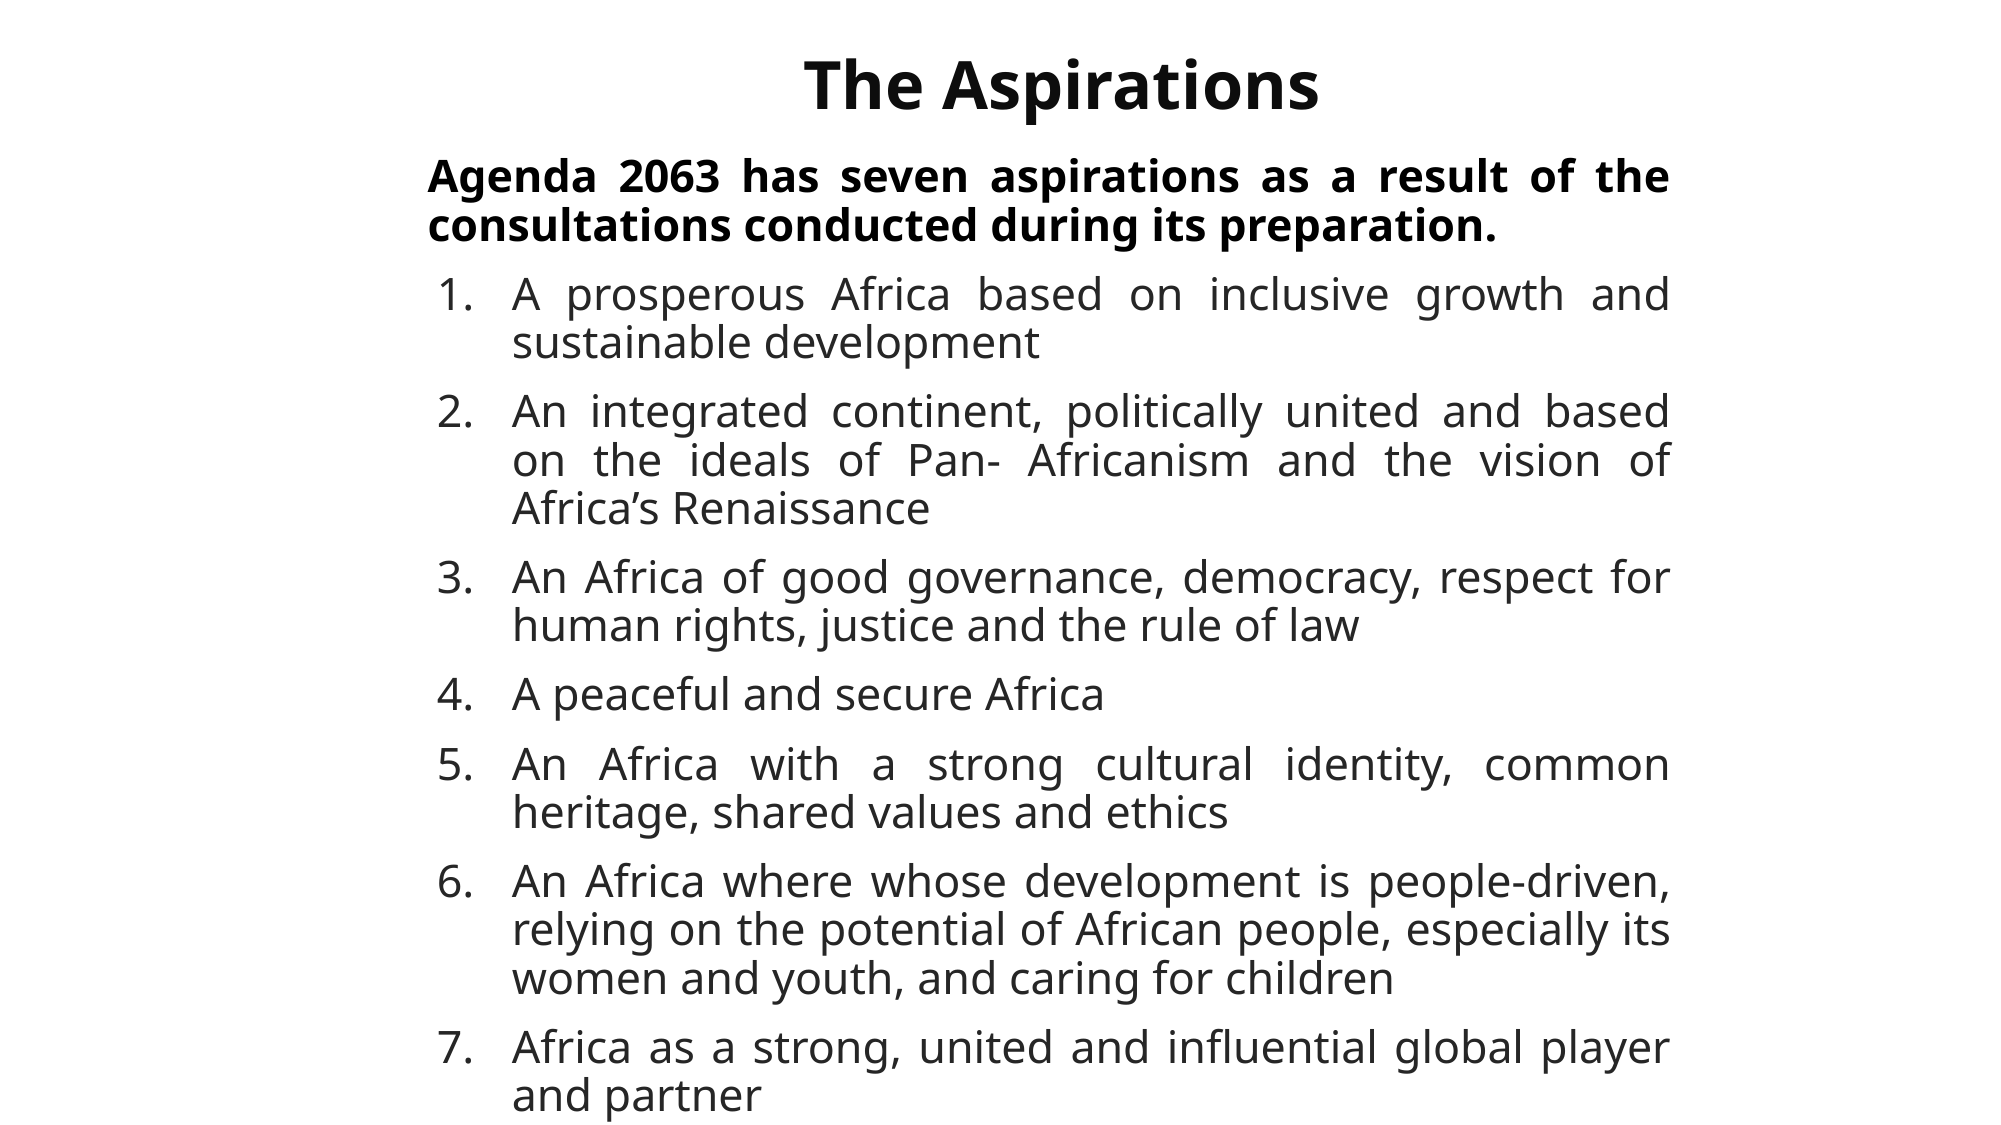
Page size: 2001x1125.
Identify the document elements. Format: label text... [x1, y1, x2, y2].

title The Aspirations [441, 0, 1700, 175]
list Agenda 2063 has seven aspirations as a result of the consultations conducted during its preparation. A prosperous Africa based on inclusive growth and sustainable development An integrated continent, politically united and based on the ideals of Pan- Africanism and the vision of Africa’s Renaissance An Africa of good governance, democracy, respect for human rights, justice and the rule of law A peaceful and secure Africa An Africa with a strong cultural identity, common heritage, shared values and ethics An Africa where whose development is people-driven, relying on the potential of African people, especially its women and youth, and caring for children Africa as a strong, united and influential global player and partner [412, 146, 1688, 1125]
